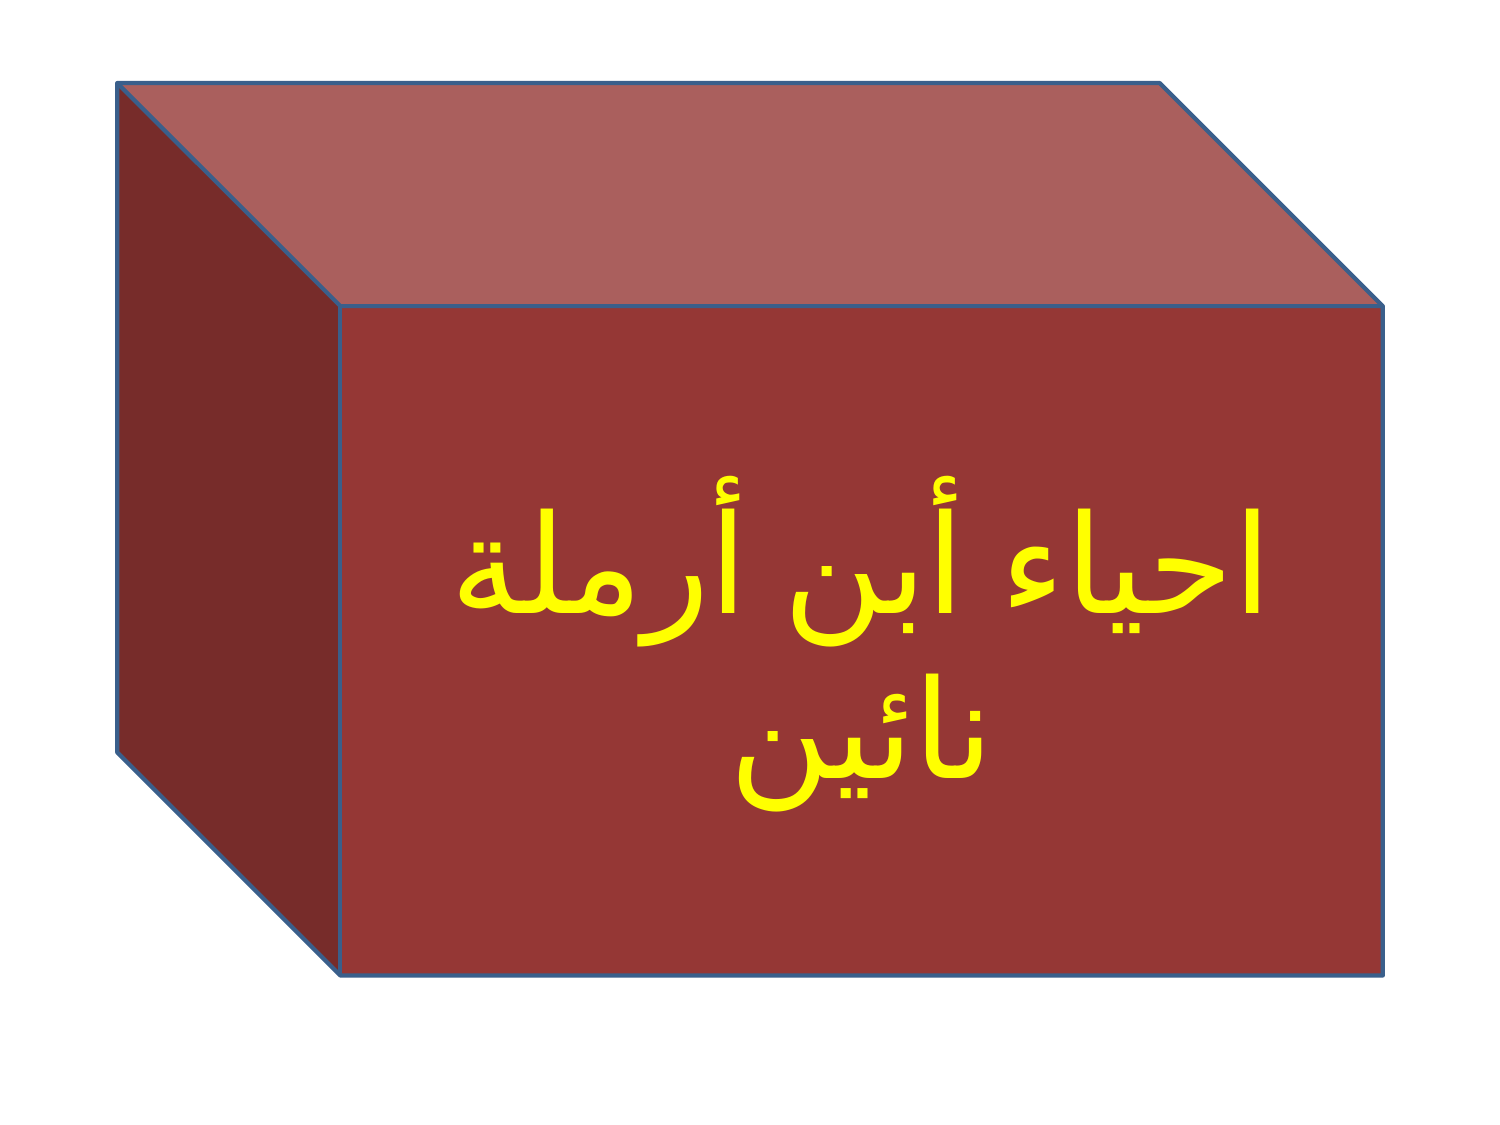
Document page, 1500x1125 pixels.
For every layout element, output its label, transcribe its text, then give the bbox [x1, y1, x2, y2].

text_box احياء أبن أرملة نائين [115, 80, 1385, 978]
